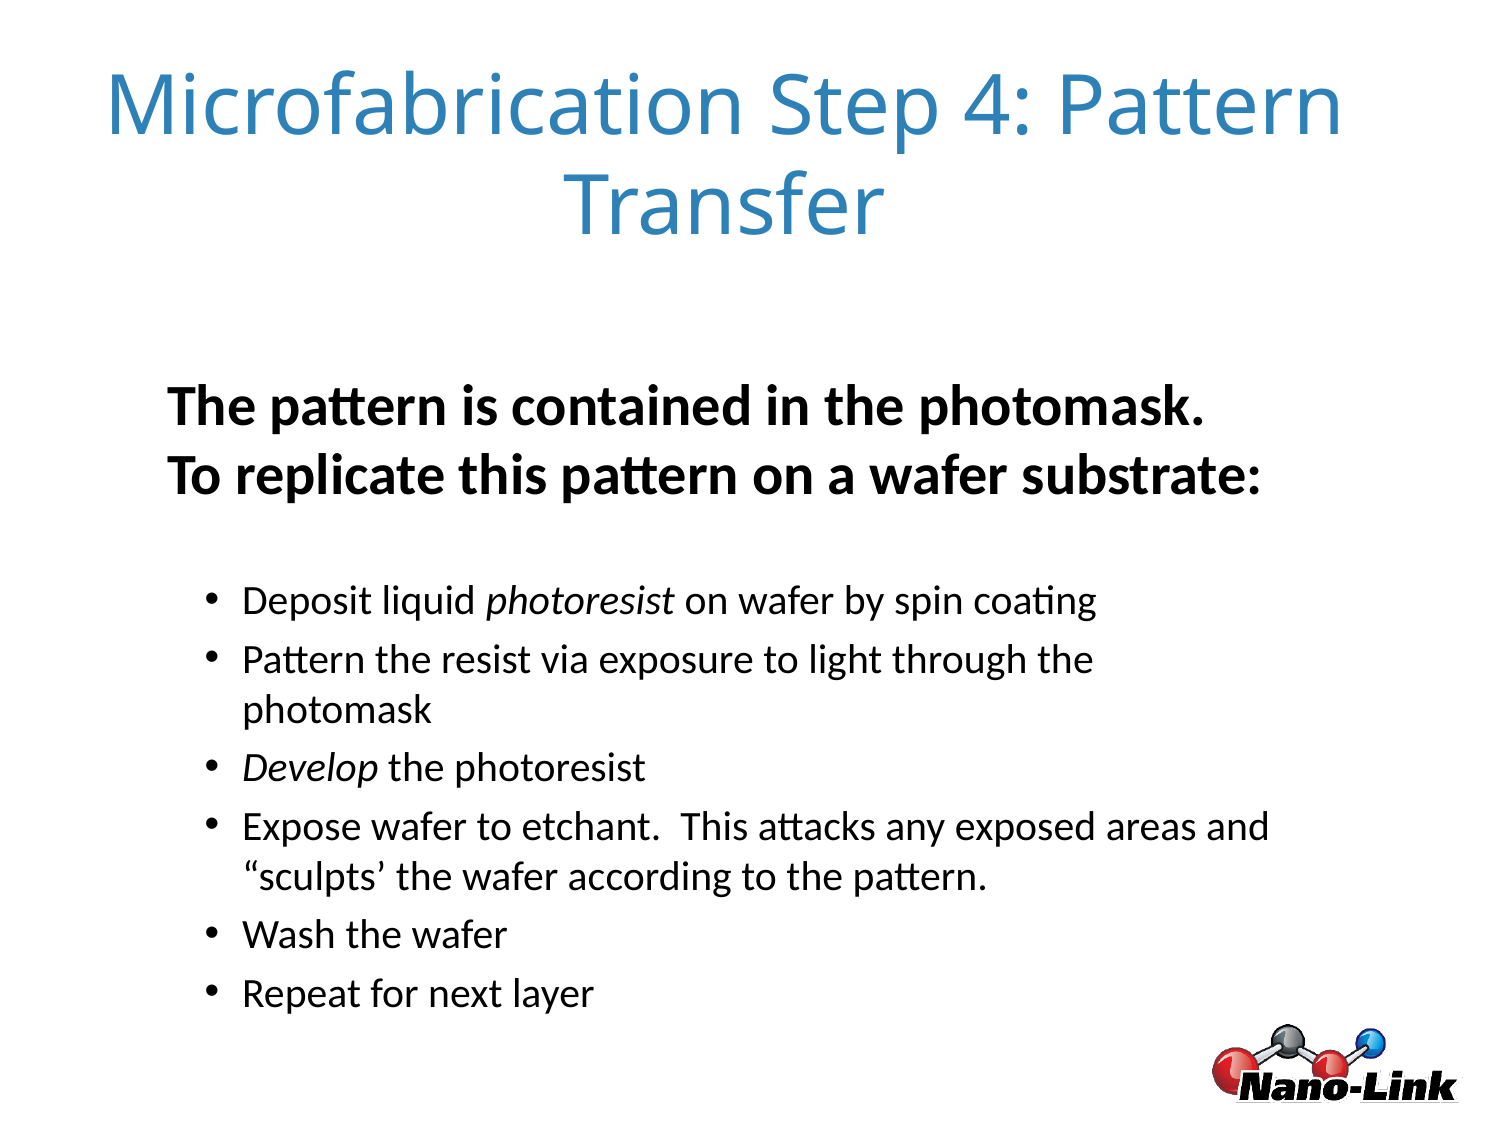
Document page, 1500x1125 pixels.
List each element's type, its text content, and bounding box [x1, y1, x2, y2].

list The pattern is contained in the photomask. To replicate this pattern on a wafer substrate: Deposit liquid photoresist on wafer by spin coating Pattern the resist via exposure to light through the photomask Develop the photoresist Expose wafer to etchant. This attacks any exposed areas and “sculpts’ the wafer according to the pattern. Wash the wafer Repeat for next layer [152, 359, 1298, 1046]
title Microfabrication Step 4: Pattern Transfer [50, 43, 1400, 158]
picture [1212, 1024, 1463, 1103]
